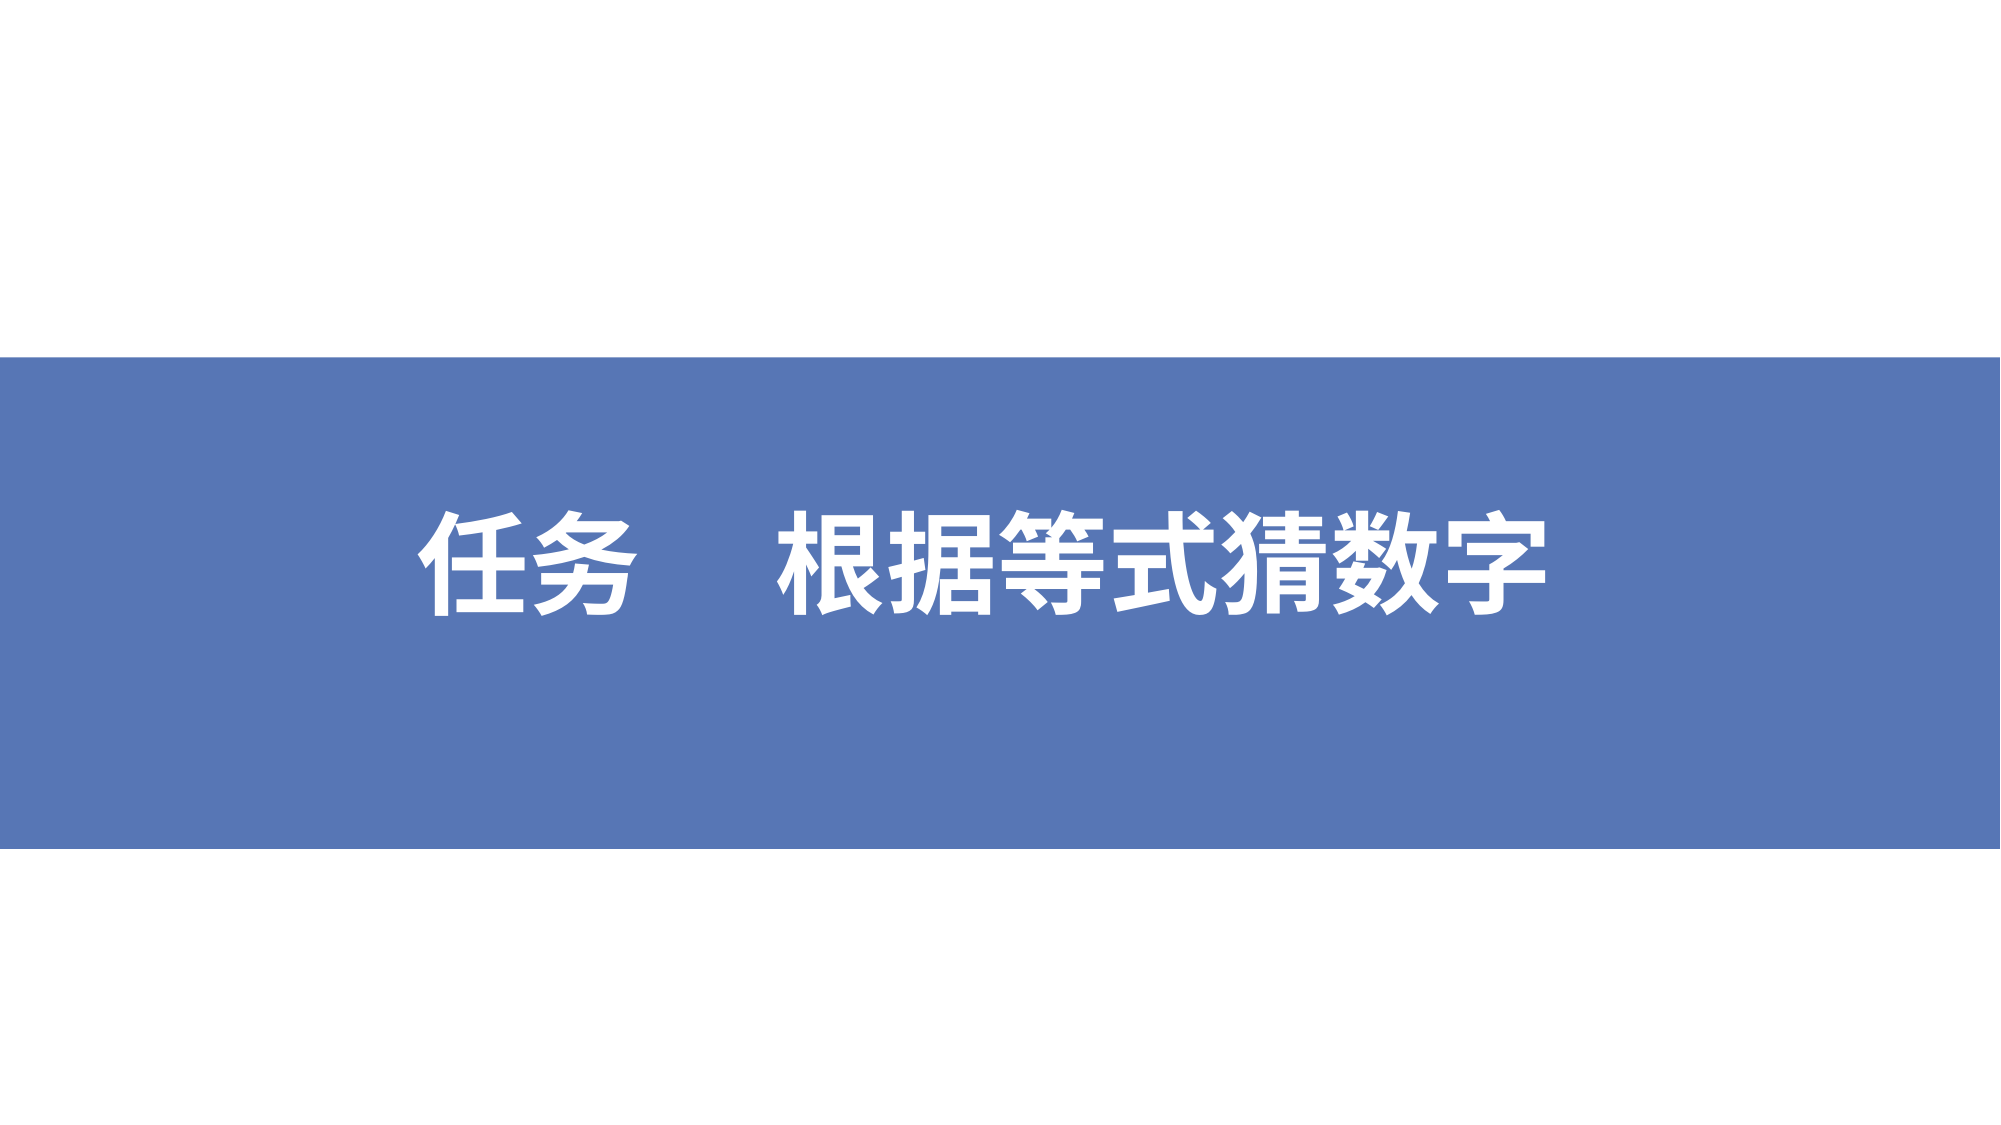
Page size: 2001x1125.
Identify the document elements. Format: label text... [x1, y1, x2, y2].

text_box 任务 [401, 486, 747, 637]
text_box [0, 356, 2000, 850]
text_box 根据等式猜数字 [760, 486, 1599, 635]
